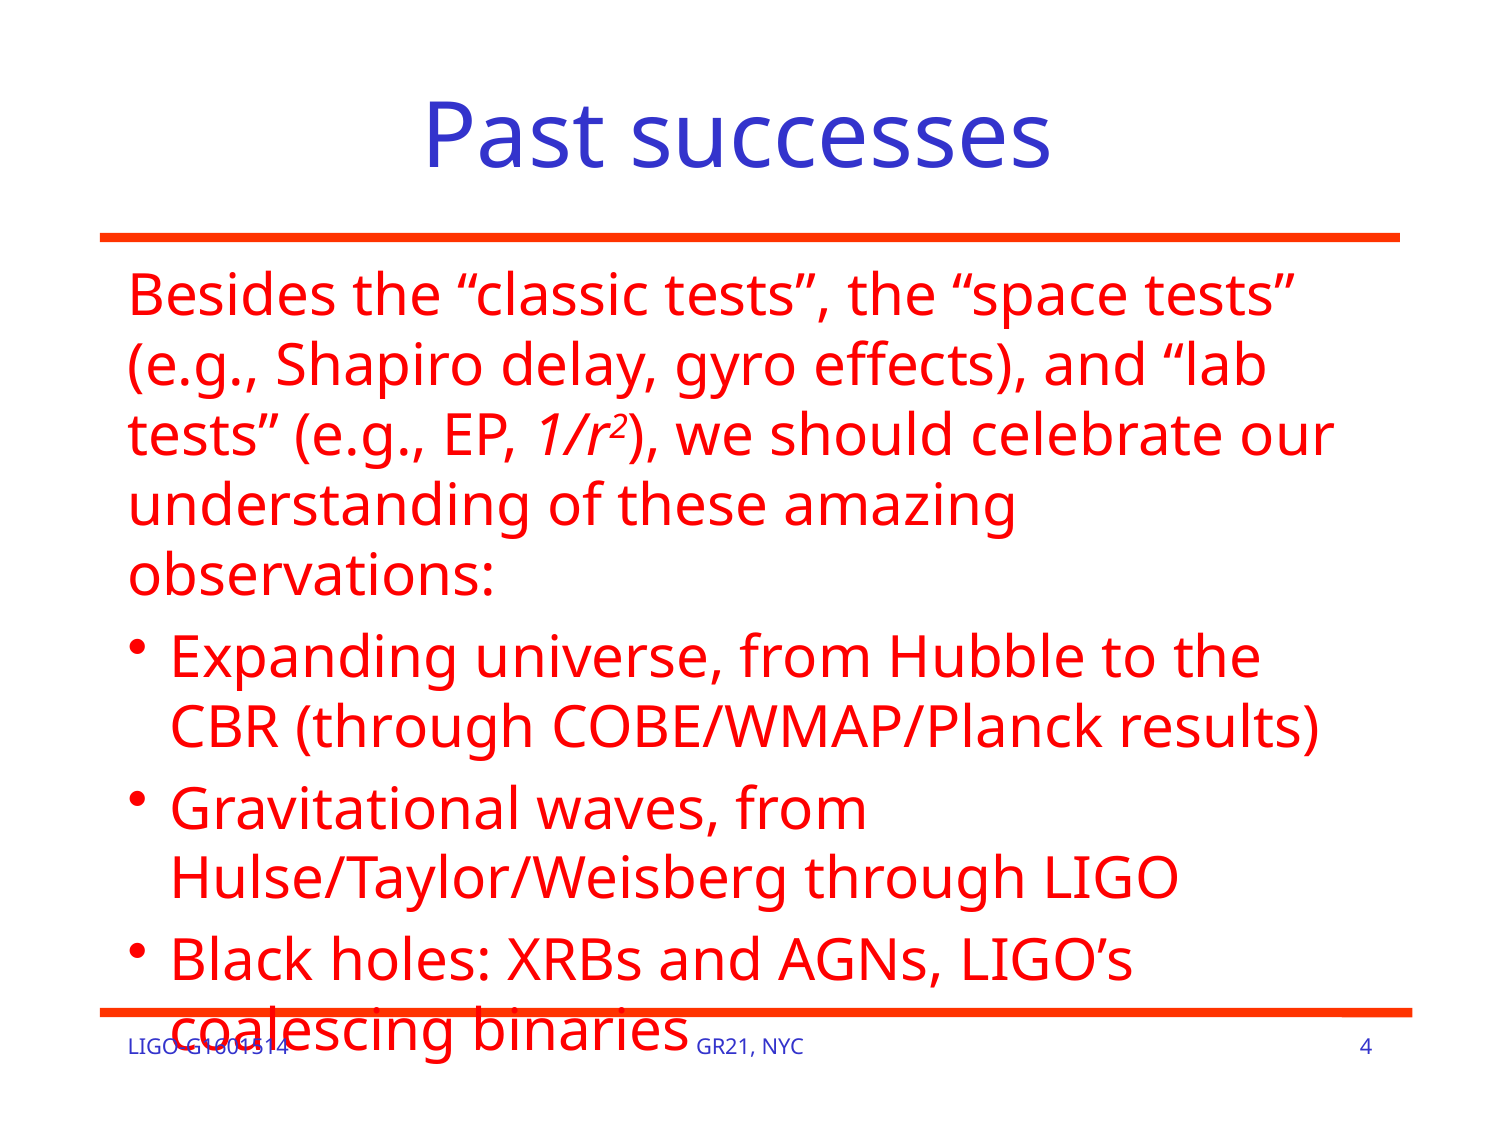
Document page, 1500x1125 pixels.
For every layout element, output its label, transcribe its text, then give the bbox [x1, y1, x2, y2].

slide_number LIGO-G1601514 [112, 1025, 425, 1100]
title Past successes [99, 37, 1375, 225]
list Besides the “classic tests”, the “space tests” (e.g., Shapiro delay, gyro effects), and “lab tests” (e.g., EP, 1/r2), we should celebrate our understanding of these amazing observations: Expanding universe, from Hubble to the CBR (through COBE/WMAP/Planck results) Gravitational waves, from Hulse/Taylor/Weisberg through LIGO Black holes: XRBs and AGNs, LIGO’s coalescing binaries [112, 249, 1388, 1000]
slide_number 4 [1074, 1025, 1388, 1100]
footer GR21, NYC [512, 1025, 988, 1100]
